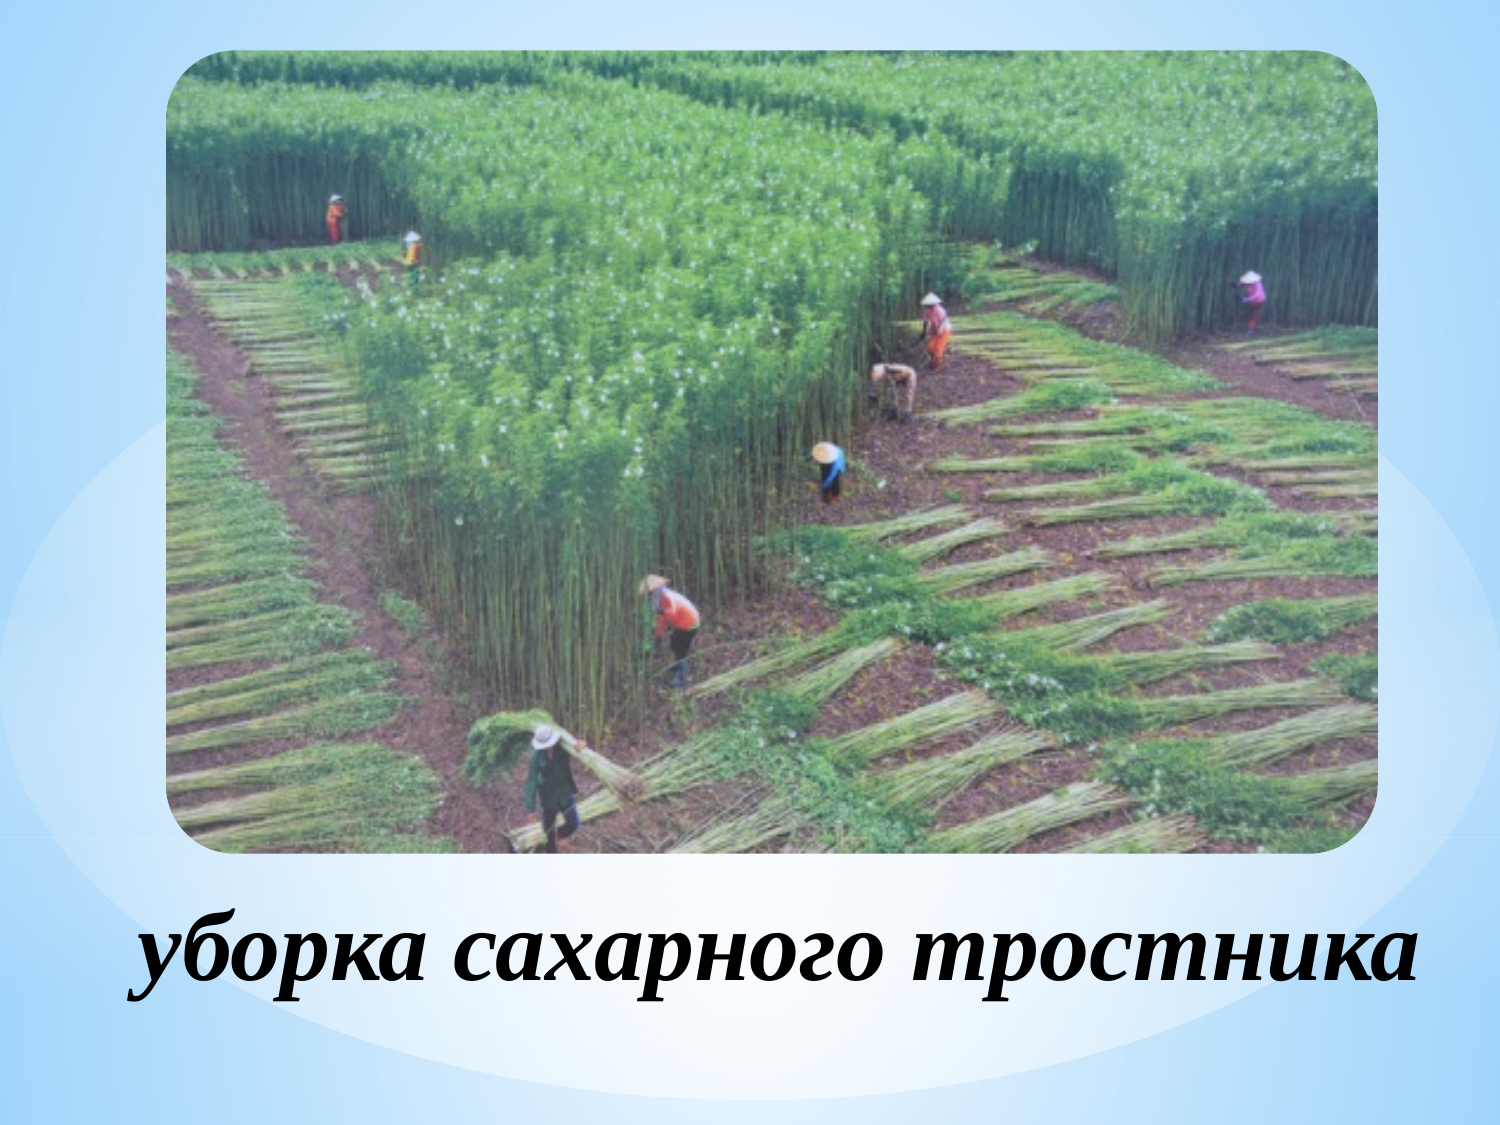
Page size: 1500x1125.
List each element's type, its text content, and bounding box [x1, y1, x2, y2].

picture [165, 50, 1378, 854]
text_box уборка сахарного тростника [88, 873, 1471, 1009]
